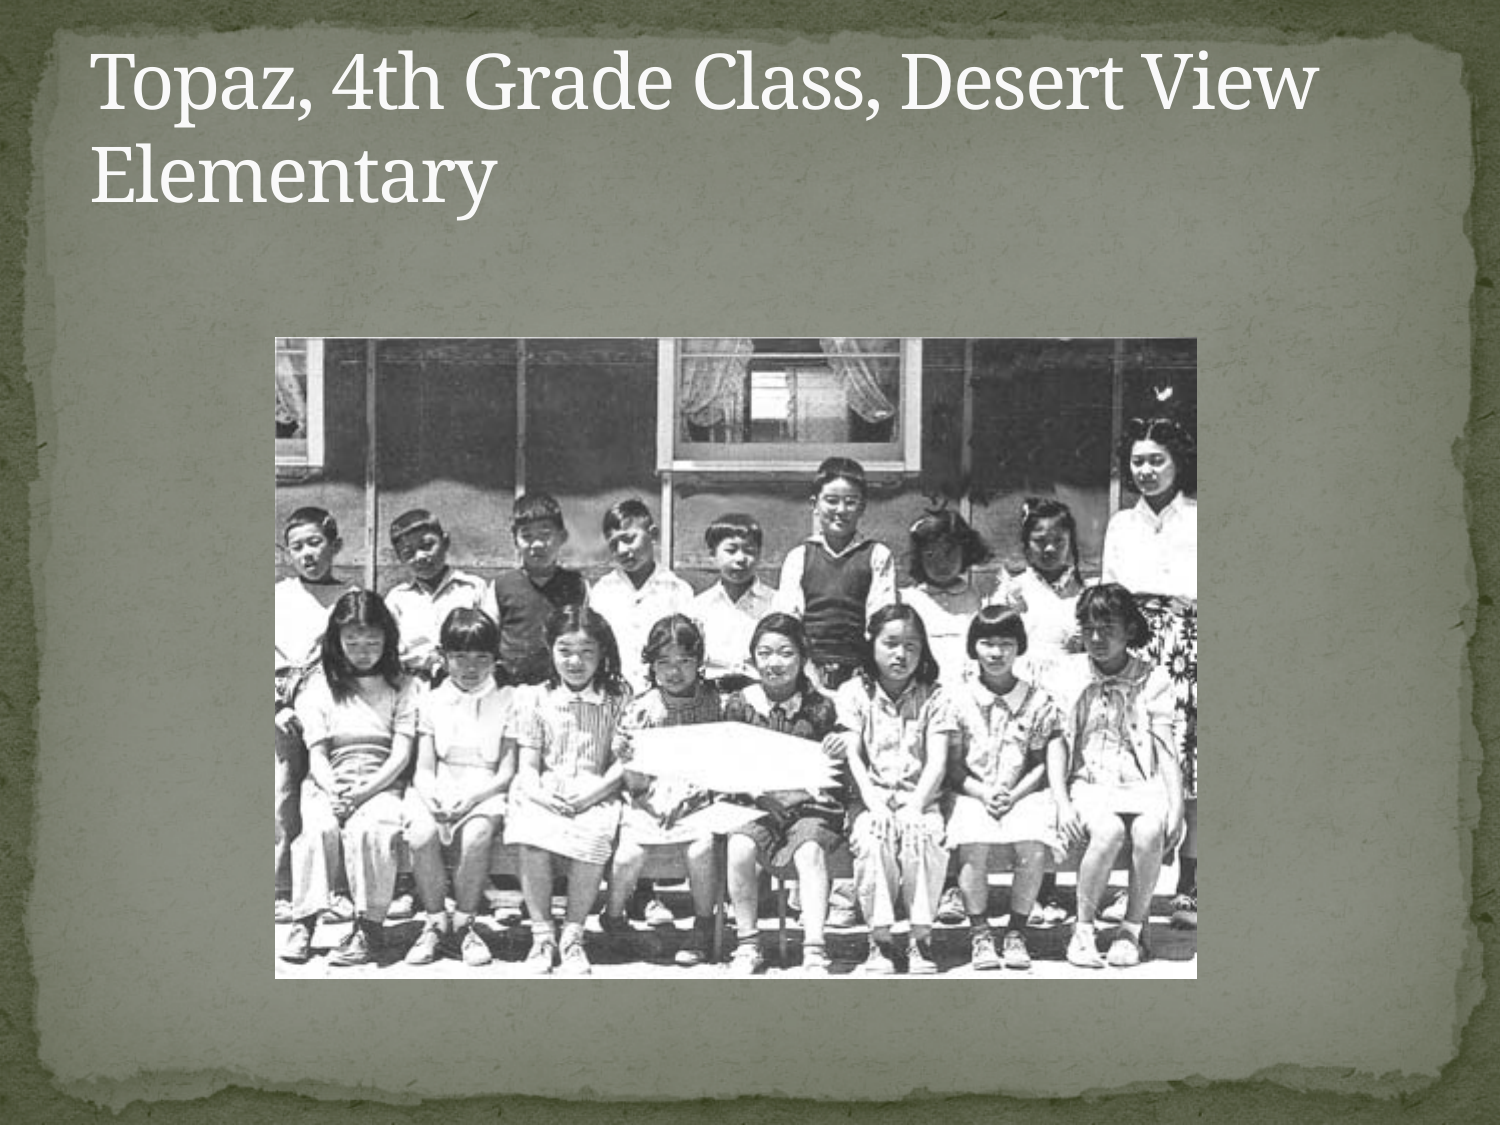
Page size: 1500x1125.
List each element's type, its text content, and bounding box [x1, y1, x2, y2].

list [275, 338, 1197, 978]
title Topaz, 4th Grade Class, Desert View Elementary [74, 24, 1425, 225]
